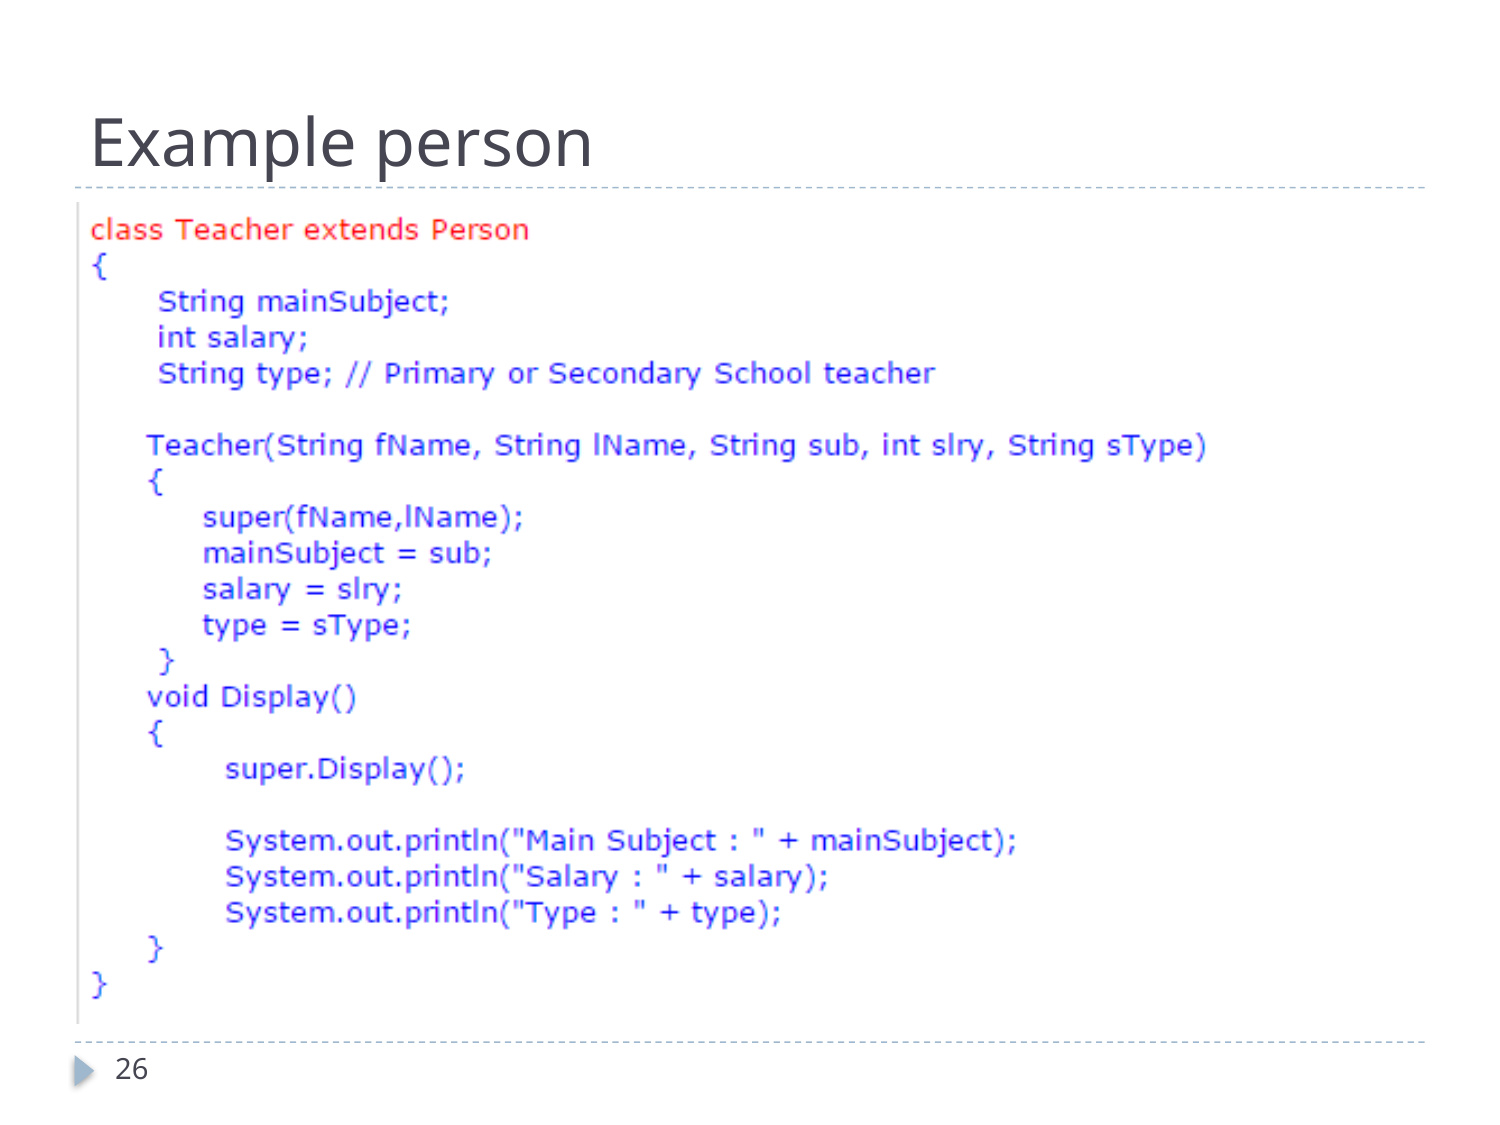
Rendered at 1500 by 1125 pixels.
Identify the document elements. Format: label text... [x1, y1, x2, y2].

title Example person [75, 24, 1425, 188]
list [74, 202, 1452, 1024]
slide_number 26 [100, 1042, 426, 1103]
